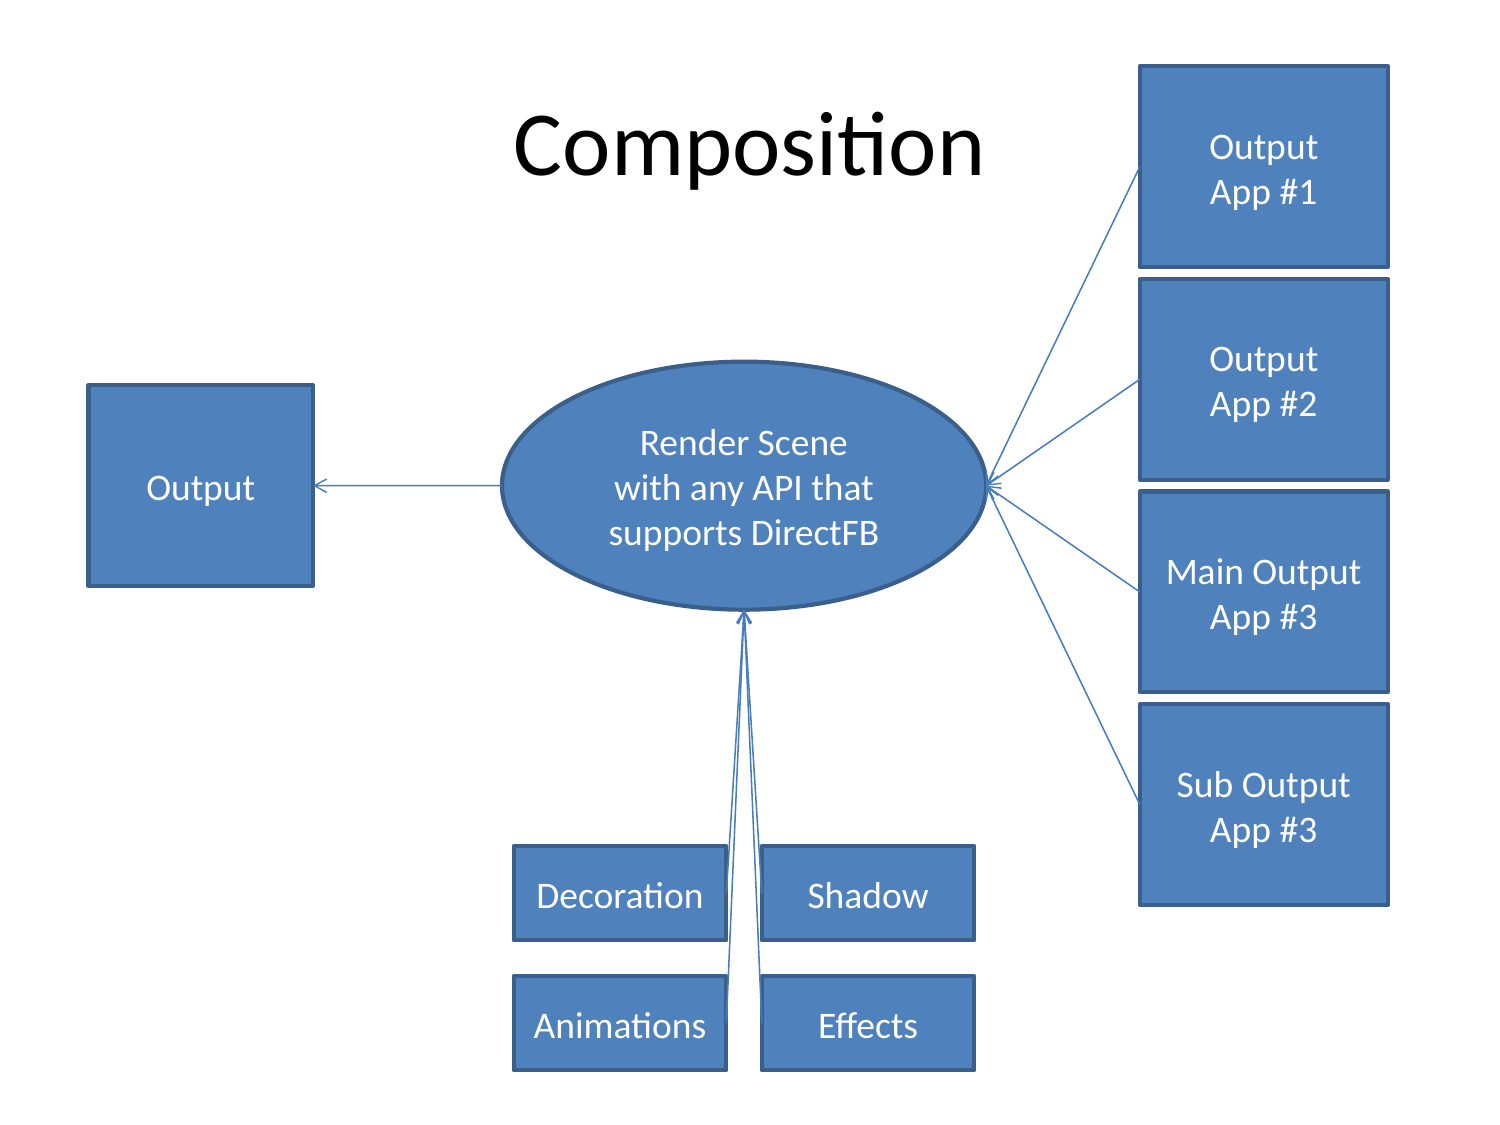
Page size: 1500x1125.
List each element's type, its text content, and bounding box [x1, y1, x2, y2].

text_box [985, 166, 1140, 378]
title Composition [75, 45, 1425, 233]
text_box Output App #1 [1138, 64, 1390, 269]
text_box Main Output App #3 [1145, 489, 1390, 694]
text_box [745, 609, 762, 1024]
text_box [726, 609, 745, 1024]
text_box Effects [760, 974, 976, 1072]
text_box Decoration [512, 844, 720, 942]
text_box Sub Output App #3 [1138, 702, 1390, 907]
text_box Output App #2 [1145, 277, 1390, 482]
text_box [985, 379, 1140, 484]
text_box Render Scene with any API that supports DirectFB [499, 359, 979, 612]
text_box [985, 485, 1140, 805]
text_box Output [86, 383, 315, 588]
text_box Animations [512, 974, 728, 1072]
text_box Shadow [767, 844, 976, 942]
